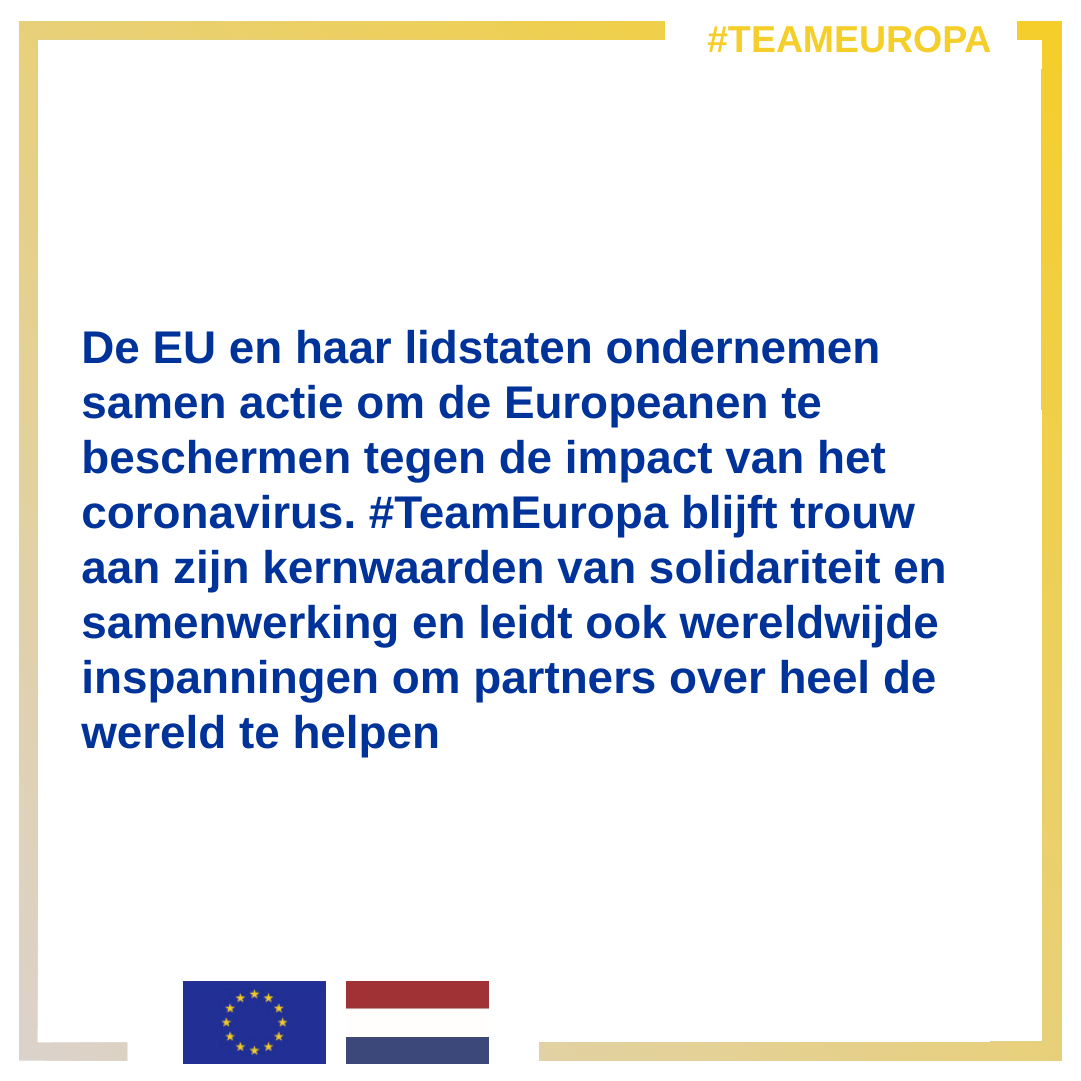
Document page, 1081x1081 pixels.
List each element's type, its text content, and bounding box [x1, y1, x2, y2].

text_box [538, 20, 1063, 1062]
picture [345, 980, 490, 1065]
picture [182, 980, 327, 1065]
text_box [18, 20, 666, 1062]
text_box De EU en haar lidstaten ondernemen samen actie om de Europeanen te beschermen tegen de impact van het coronavirus. #TeamEuropa blijft trouw aan zijn kernwaarden van solidariteit en samenwerking en leidt ook wereldwijde inspanningen om partners over heel de wereld te helpen [66, 310, 997, 765]
text_box #TEAMEUROPA [692, 7, 1007, 68]
